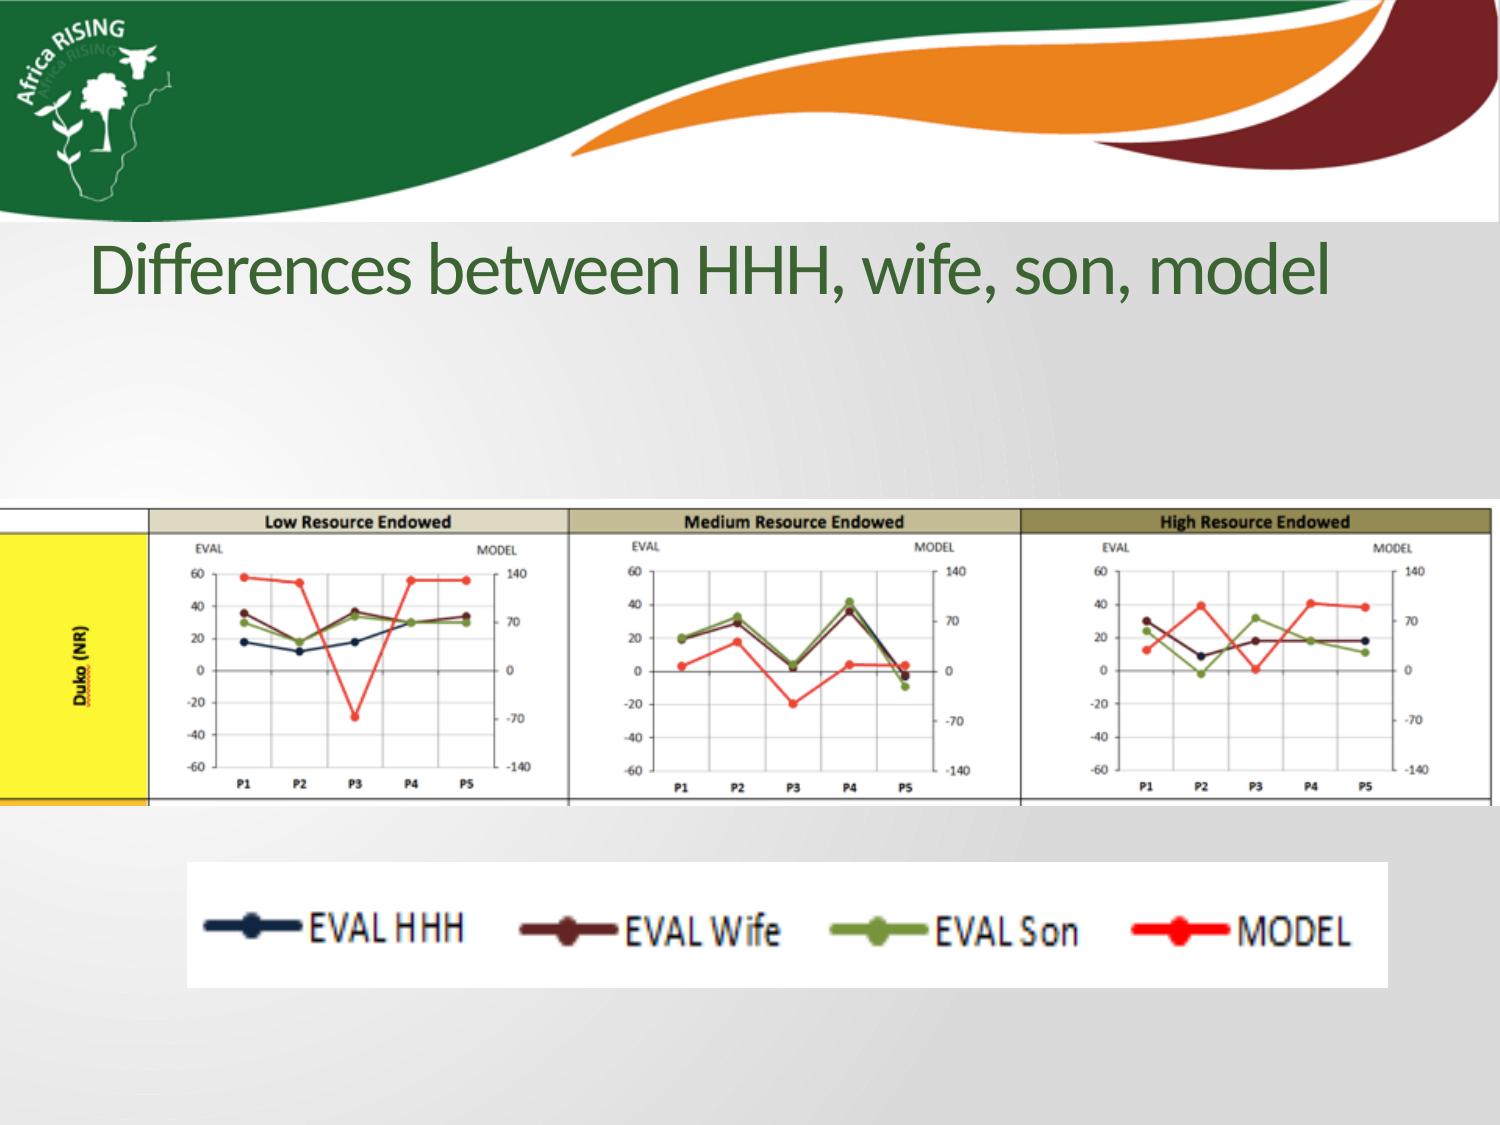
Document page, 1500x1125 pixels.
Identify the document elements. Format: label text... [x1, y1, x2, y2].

picture [0, 0, 1499, 222]
title Differences between HHH, wife, son, model [75, 212, 1425, 338]
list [0, 499, 1500, 807]
picture [186, 861, 1388, 988]
